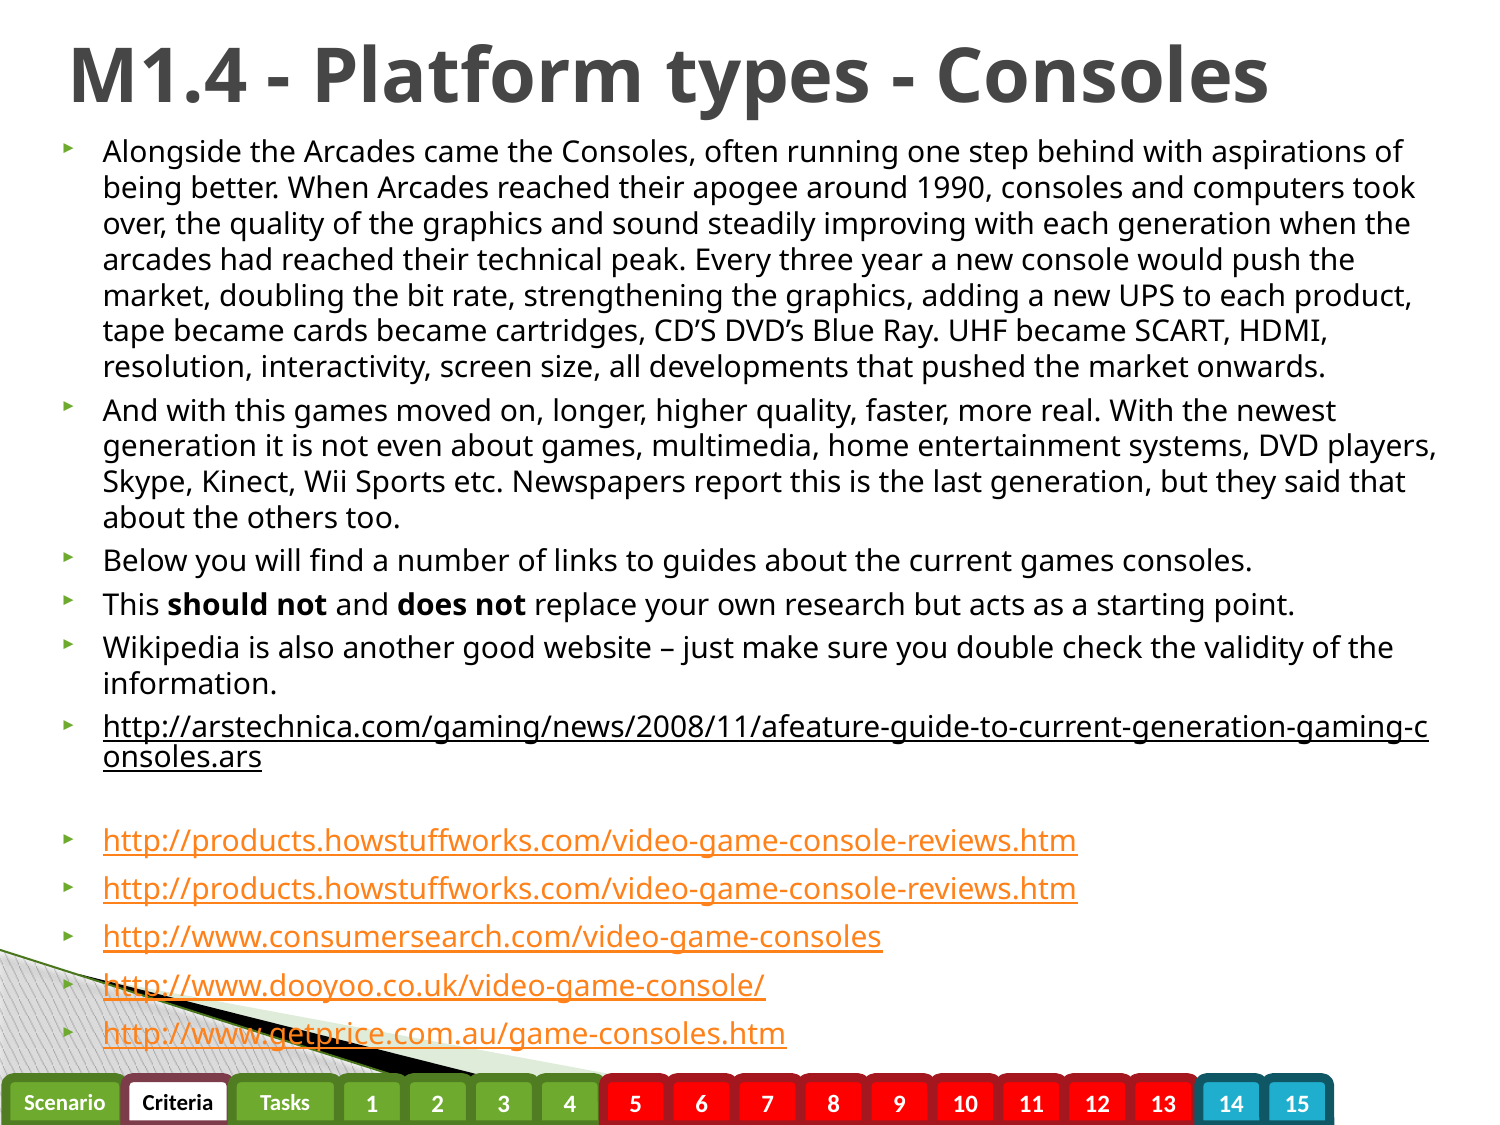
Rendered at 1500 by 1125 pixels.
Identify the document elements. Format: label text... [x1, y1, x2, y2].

list Alongside the Arcades came the Consoles, often running one step behind with aspirations of being better. When Arcades reached their apogee around 1990, consoles and computers took over, the quality of the graphics and sound steadily improving with each generation when the arcades had reached their technical peak. Every three year a new console would push the market, doubling the bit rate, strengthening the graphics, adding a new UPS to each product, tape became cards became cartridges, CD’S DVD’s Blue Ray. UHF became SCART, HDMI, resolution, interactivity, screen size, all developments that pushed the market onwards. And with this games moved on, longer, higher quality, faster, more real. With the newest generation it is not even about games, multimedia, home entertainment systems, DVD players, Skype, Kinect, Wii Sports etc. Newspapers report this is the last generation, but they said that about the others too. Below you will find a number of links to guides about the current games consoles. This should not and does not replace your own research but acts as a starting point. Wikipedia is also another good website – just make sure you double check the validity of the information. http://arstechnica.com/gaming/news/2008/11/afeature-guide-to-current-generation-gaming-consoles.ars http://products.howstuffworks.com/video-game-console-reviews.htm http://products.howstuffworks.com/video-game-console-reviews.htm http://www.consumersearch.com/video-game-consoles http://www.dooyoo.co.uk/video-game-console/ http://www.getprice.com.au/game-consoles.htm [29, 125, 1459, 1043]
title M1.4 - Platform types - Consoles [53, 19, 1471, 126]
